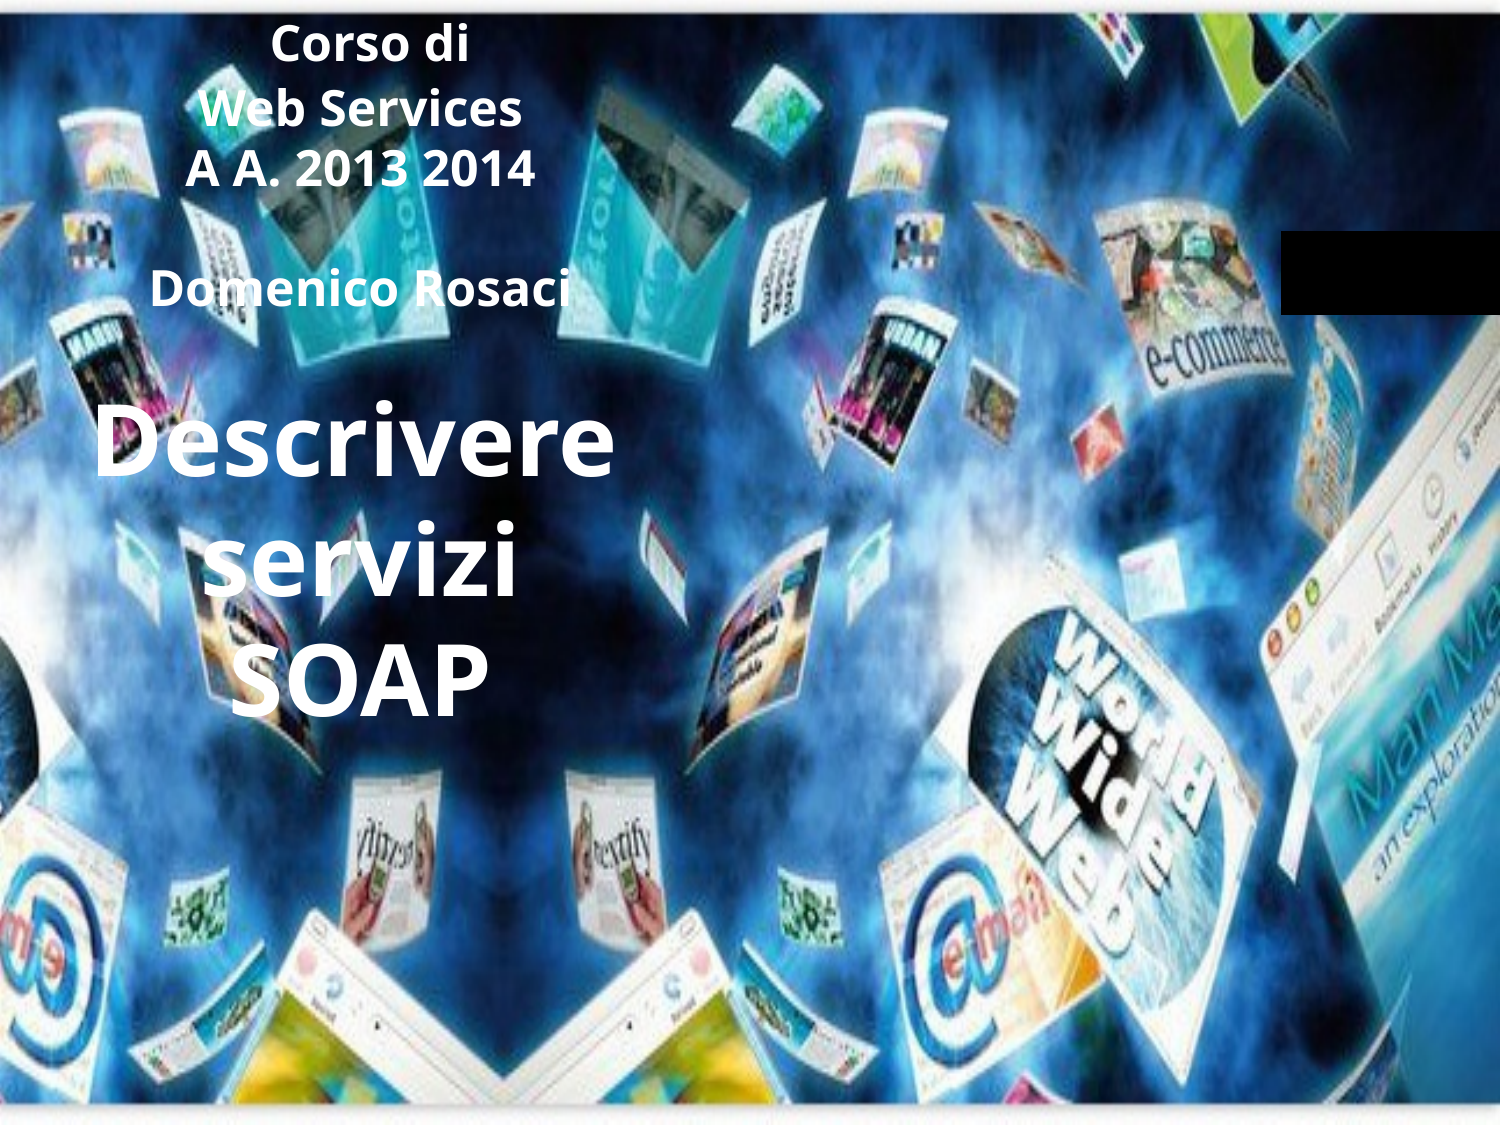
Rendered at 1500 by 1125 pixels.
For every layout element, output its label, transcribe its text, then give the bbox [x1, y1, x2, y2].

title Corso di Web Services A A. 2013 2014 Domenico Rosaci Descrivere servizi SOAP [0, 196, 999, 438]
picture [0, 0, 1500, 1125]
text_box [1281, 231, 1500, 315]
